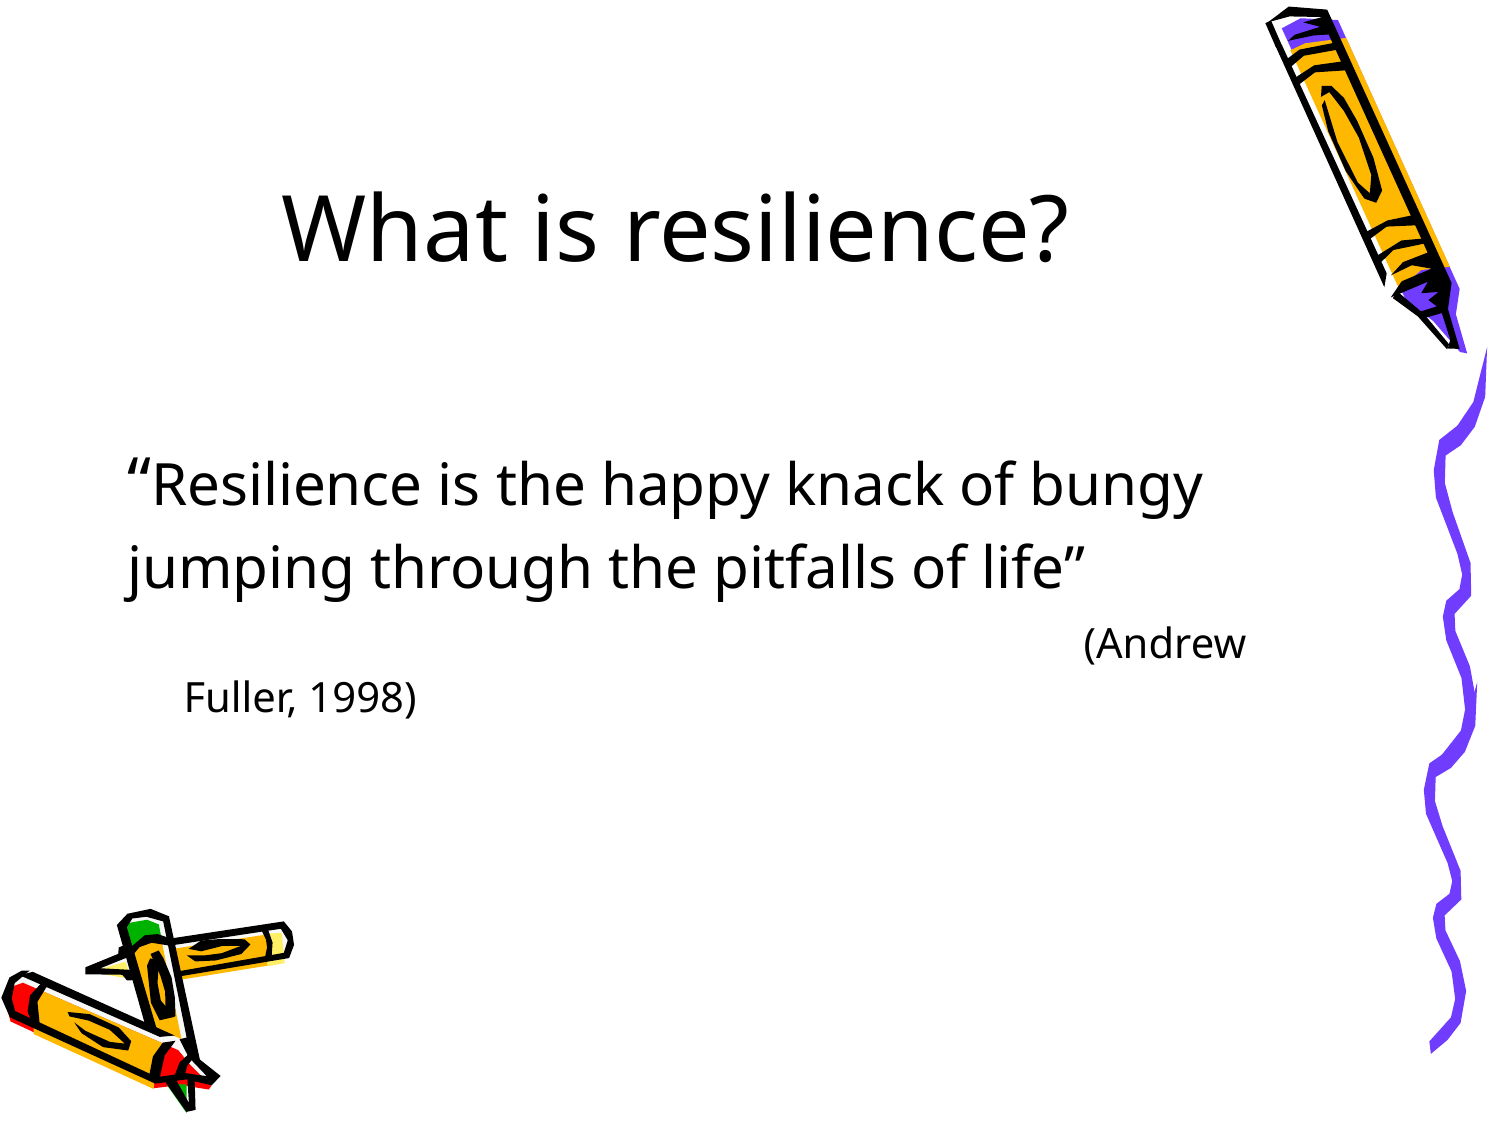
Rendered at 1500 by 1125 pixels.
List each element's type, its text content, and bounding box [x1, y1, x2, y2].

title What is resilience? [112, 24, 1240, 288]
list “Resilience is the happy knack of bungy jumping through the pitfalls of life” (Andrew Fuller, 1998) [112, 338, 1375, 938]
